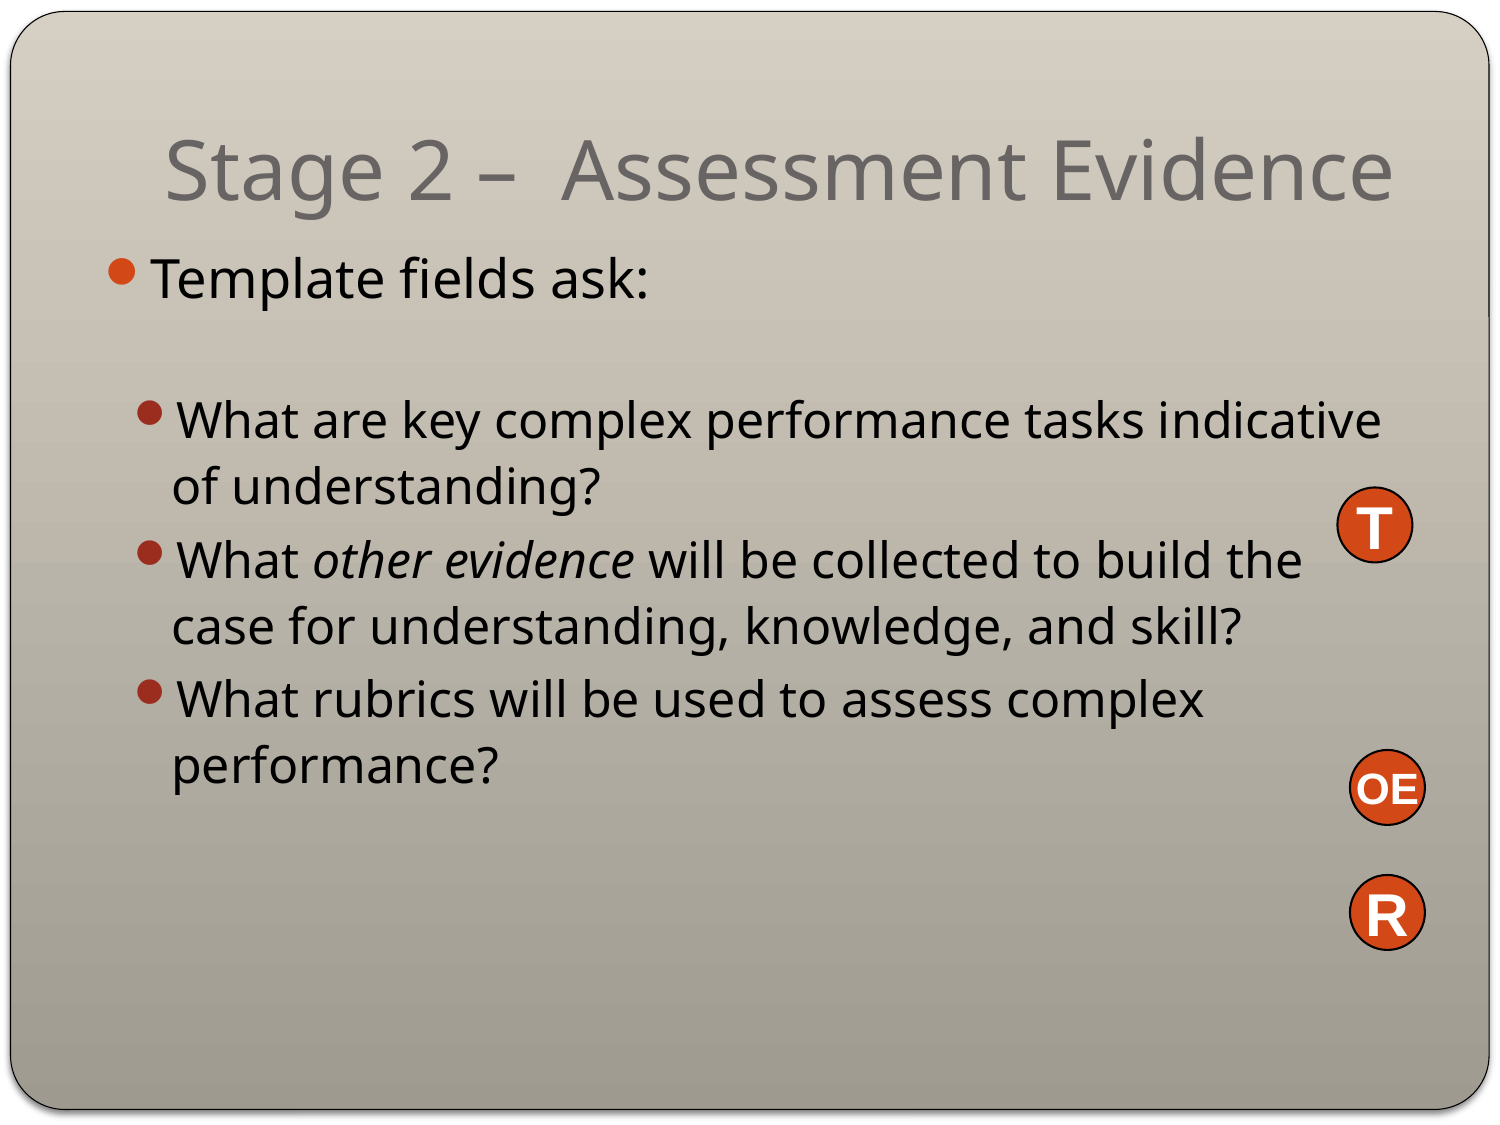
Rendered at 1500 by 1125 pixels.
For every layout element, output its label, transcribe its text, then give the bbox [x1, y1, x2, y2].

text_box R [1349, 874, 1425, 950]
text_box T [1337, 487, 1413, 563]
list Template fields ask: What are key complex performance tasks indicative of understanding? What other evidence will be collected to build the case for understanding, knowledge, and skill? What rubrics will be used to assess complex performance? [89, 237, 1400, 1038]
title Stage 2 – Assessment Evidence [150, 45, 1425, 233]
text_box OE [1349, 749, 1425, 825]
